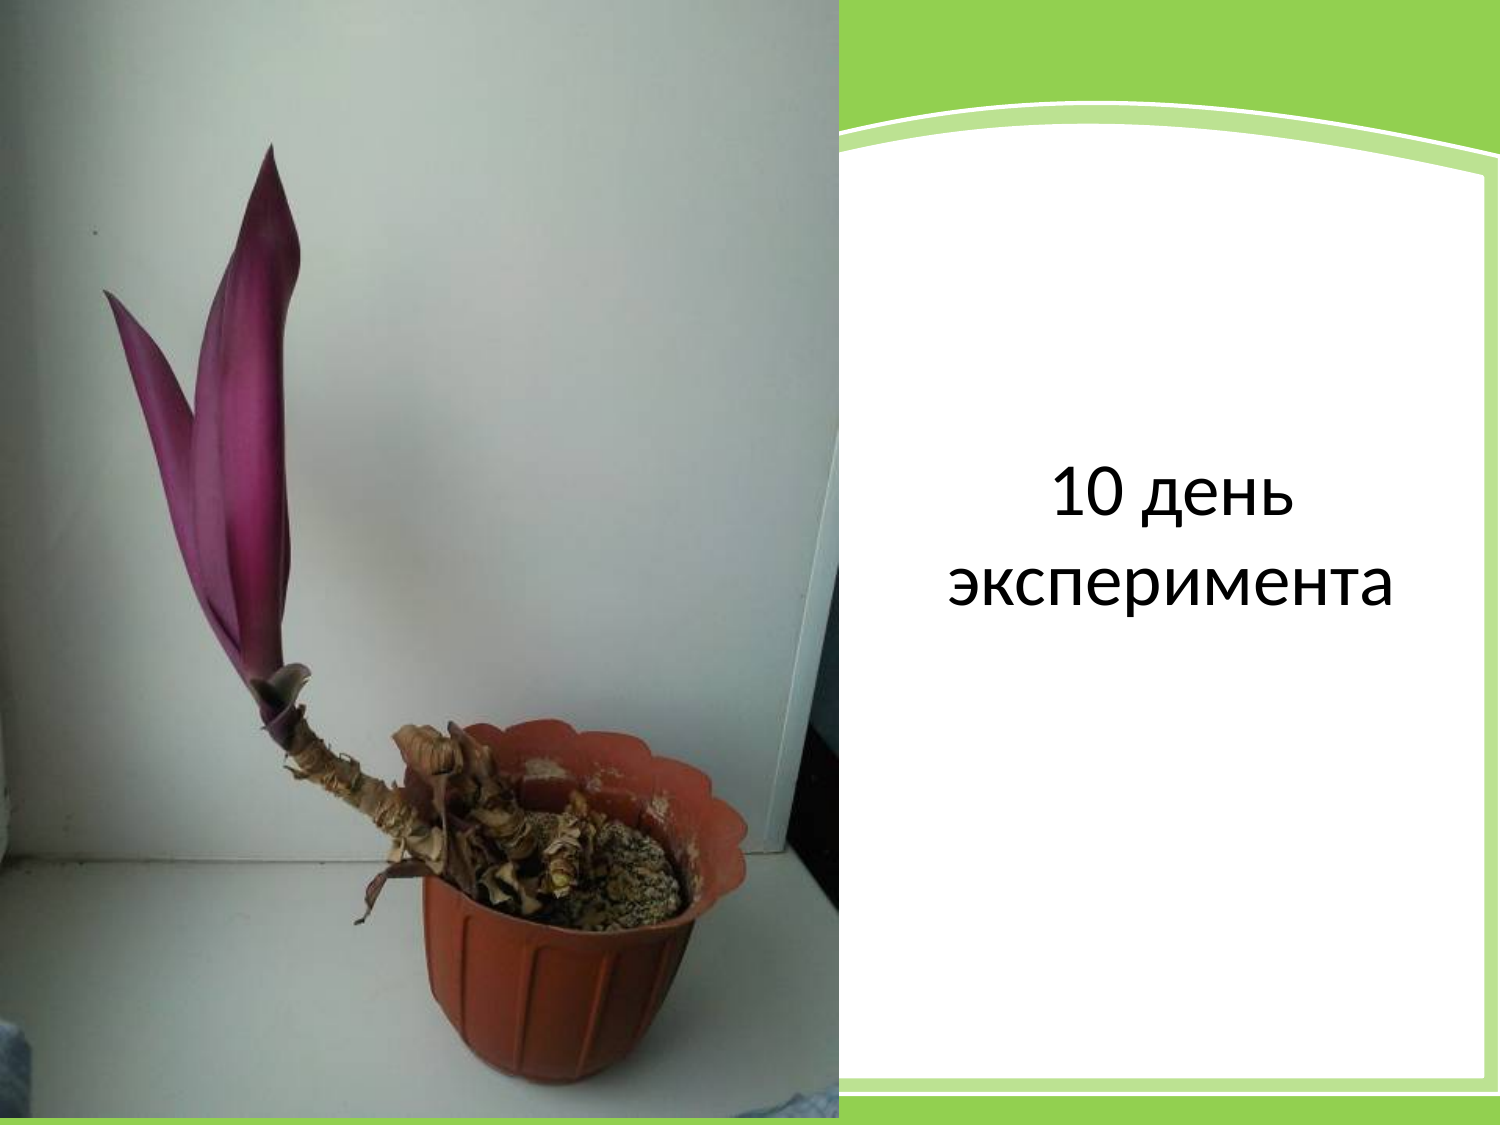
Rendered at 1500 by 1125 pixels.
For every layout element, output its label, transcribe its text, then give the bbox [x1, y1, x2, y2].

picture [0, 0, 839, 1119]
text_box 10 день эксперимента [914, 433, 1430, 629]
